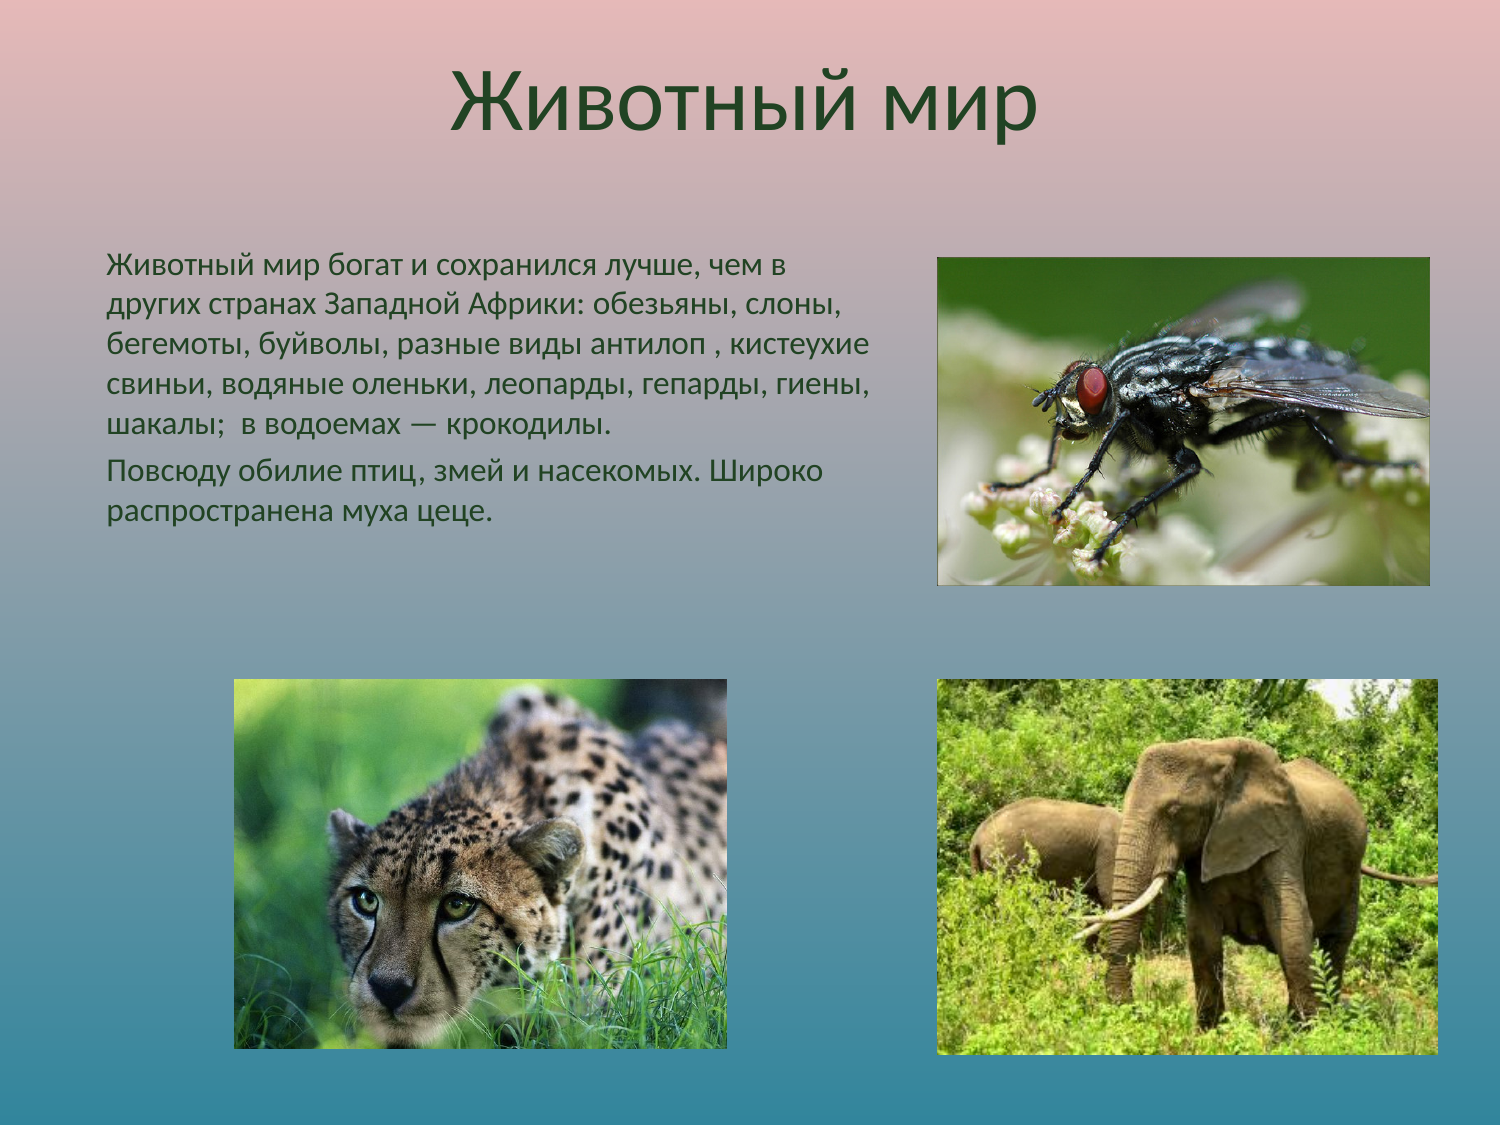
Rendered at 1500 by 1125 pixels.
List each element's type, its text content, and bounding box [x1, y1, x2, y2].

picture [234, 679, 727, 1050]
picture [937, 679, 1438, 1055]
picture [937, 257, 1430, 586]
title Животный мир [70, 0, 1421, 188]
list Животный мир богат и сохранился лучше, чем в других странах Западной Африки: обезьяны, слоны, бегемоты, буйволы, разные виды антилоп , кистеухие свиньи, водяные оленьки, леопарды, гепарды, гиены, шакалы; в водоемах — крокодилы. Повсюду обилие птиц, змей и насекомых. Широко распространена муха цеце. [35, 234, 903, 586]
